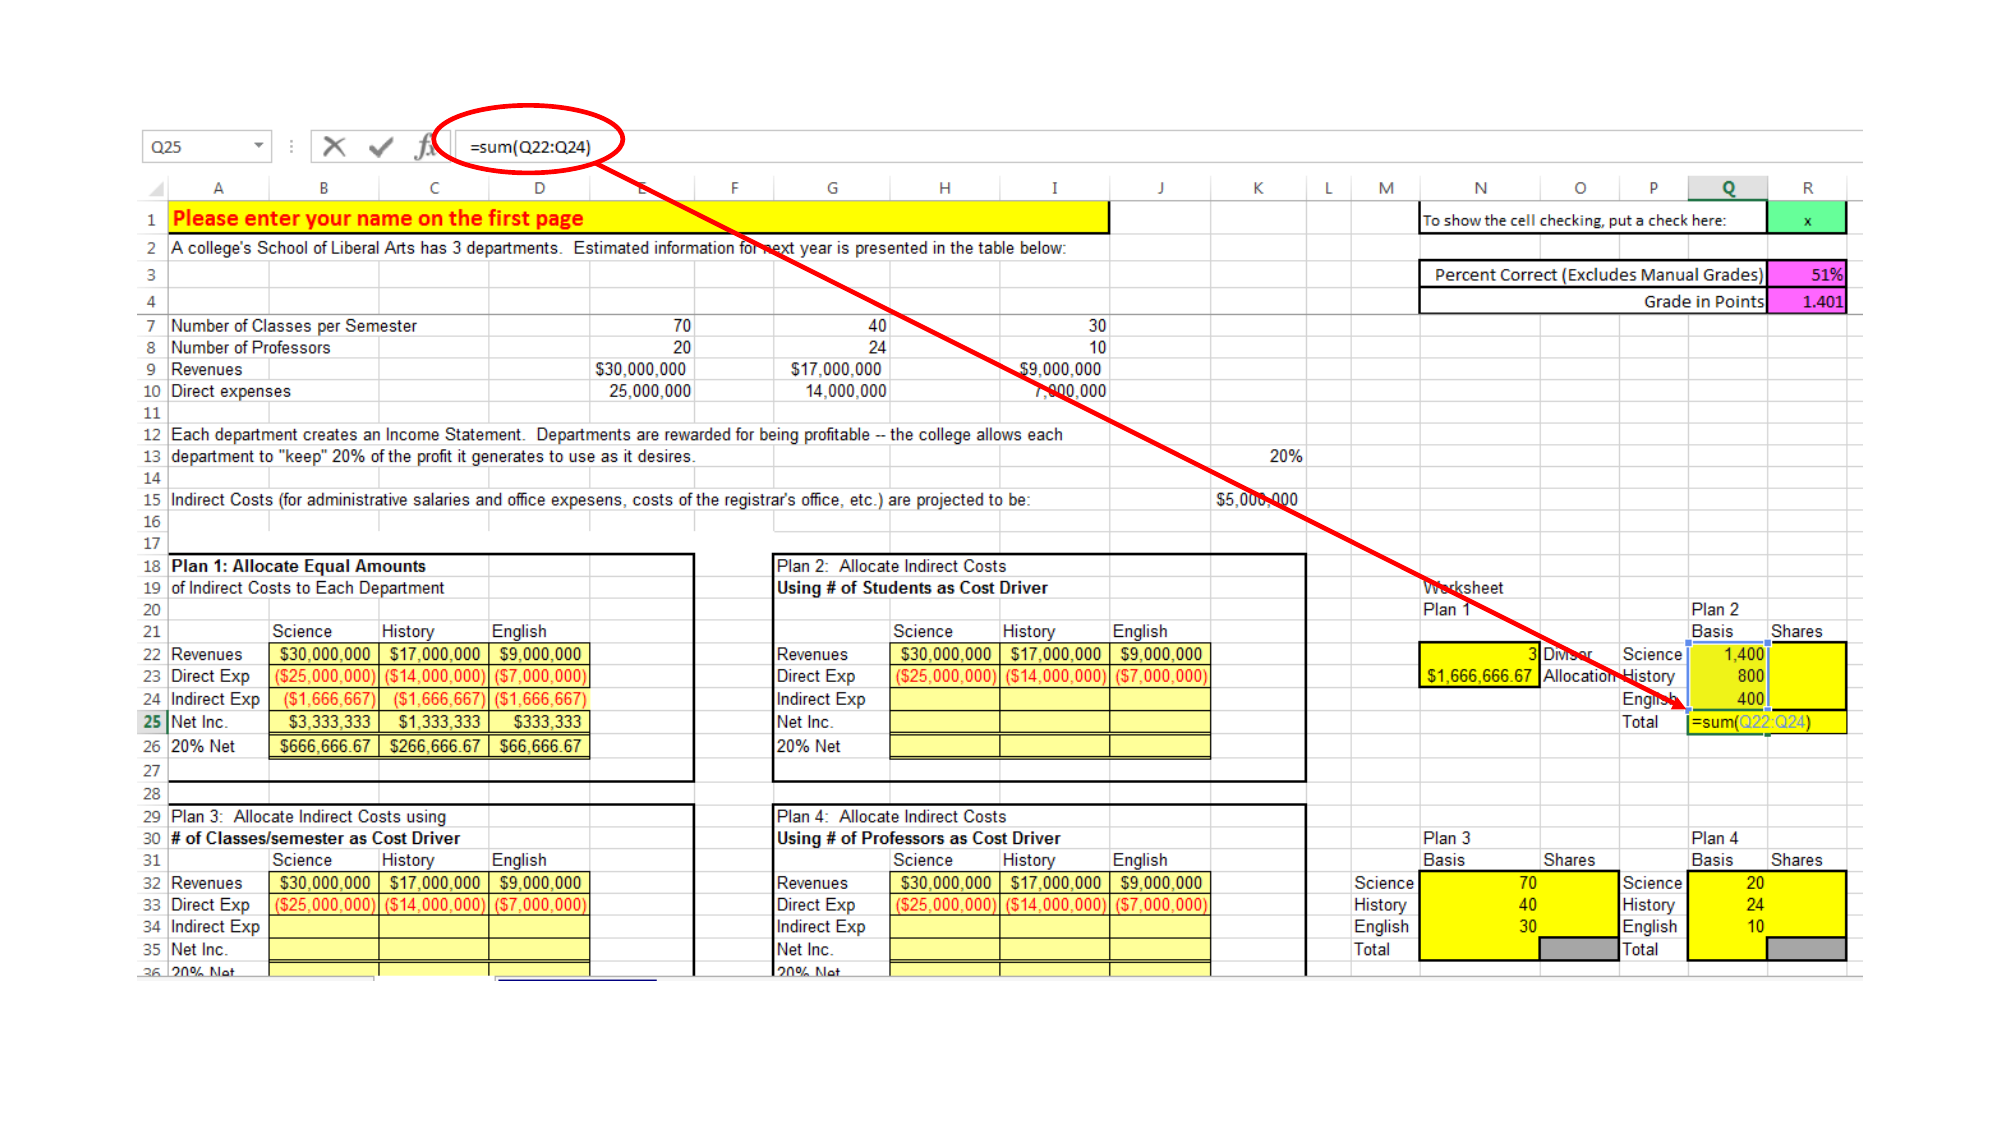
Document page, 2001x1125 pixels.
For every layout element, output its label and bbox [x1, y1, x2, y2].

list [137, 121, 1863, 981]
text_box [446, 104, 611, 121]
text_box [595, 162, 1687, 710]
